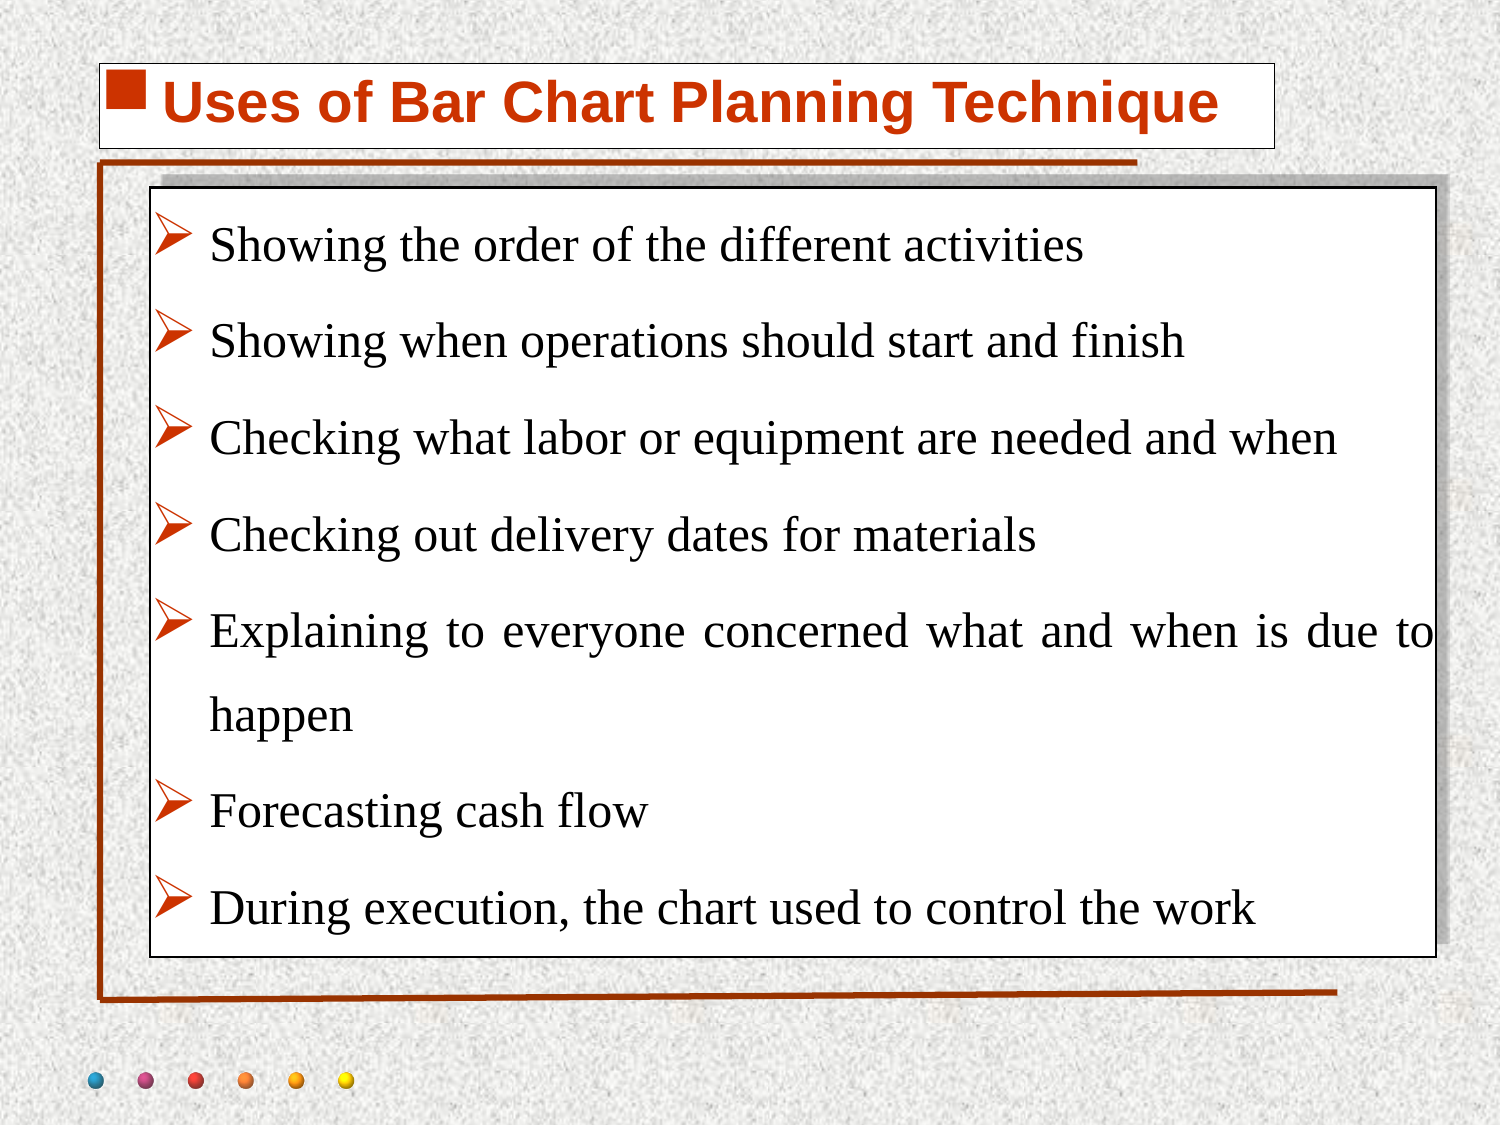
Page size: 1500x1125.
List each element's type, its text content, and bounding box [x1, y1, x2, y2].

table_cell [1436, 174, 1449, 943]
picture [0, 0, 1500, 1125]
list Showing the order of the different activities Showing when operations should start and finish Checking what labor or equipment are needed and when Checking out delivery dates for materials Explaining to everyone concerned what and when is due to happen Forecasting cash flow During execution, the chart used to control the work [150, 187, 1436, 957]
title Uses of Bar Chart Planning Technique [99, 63, 1275, 149]
